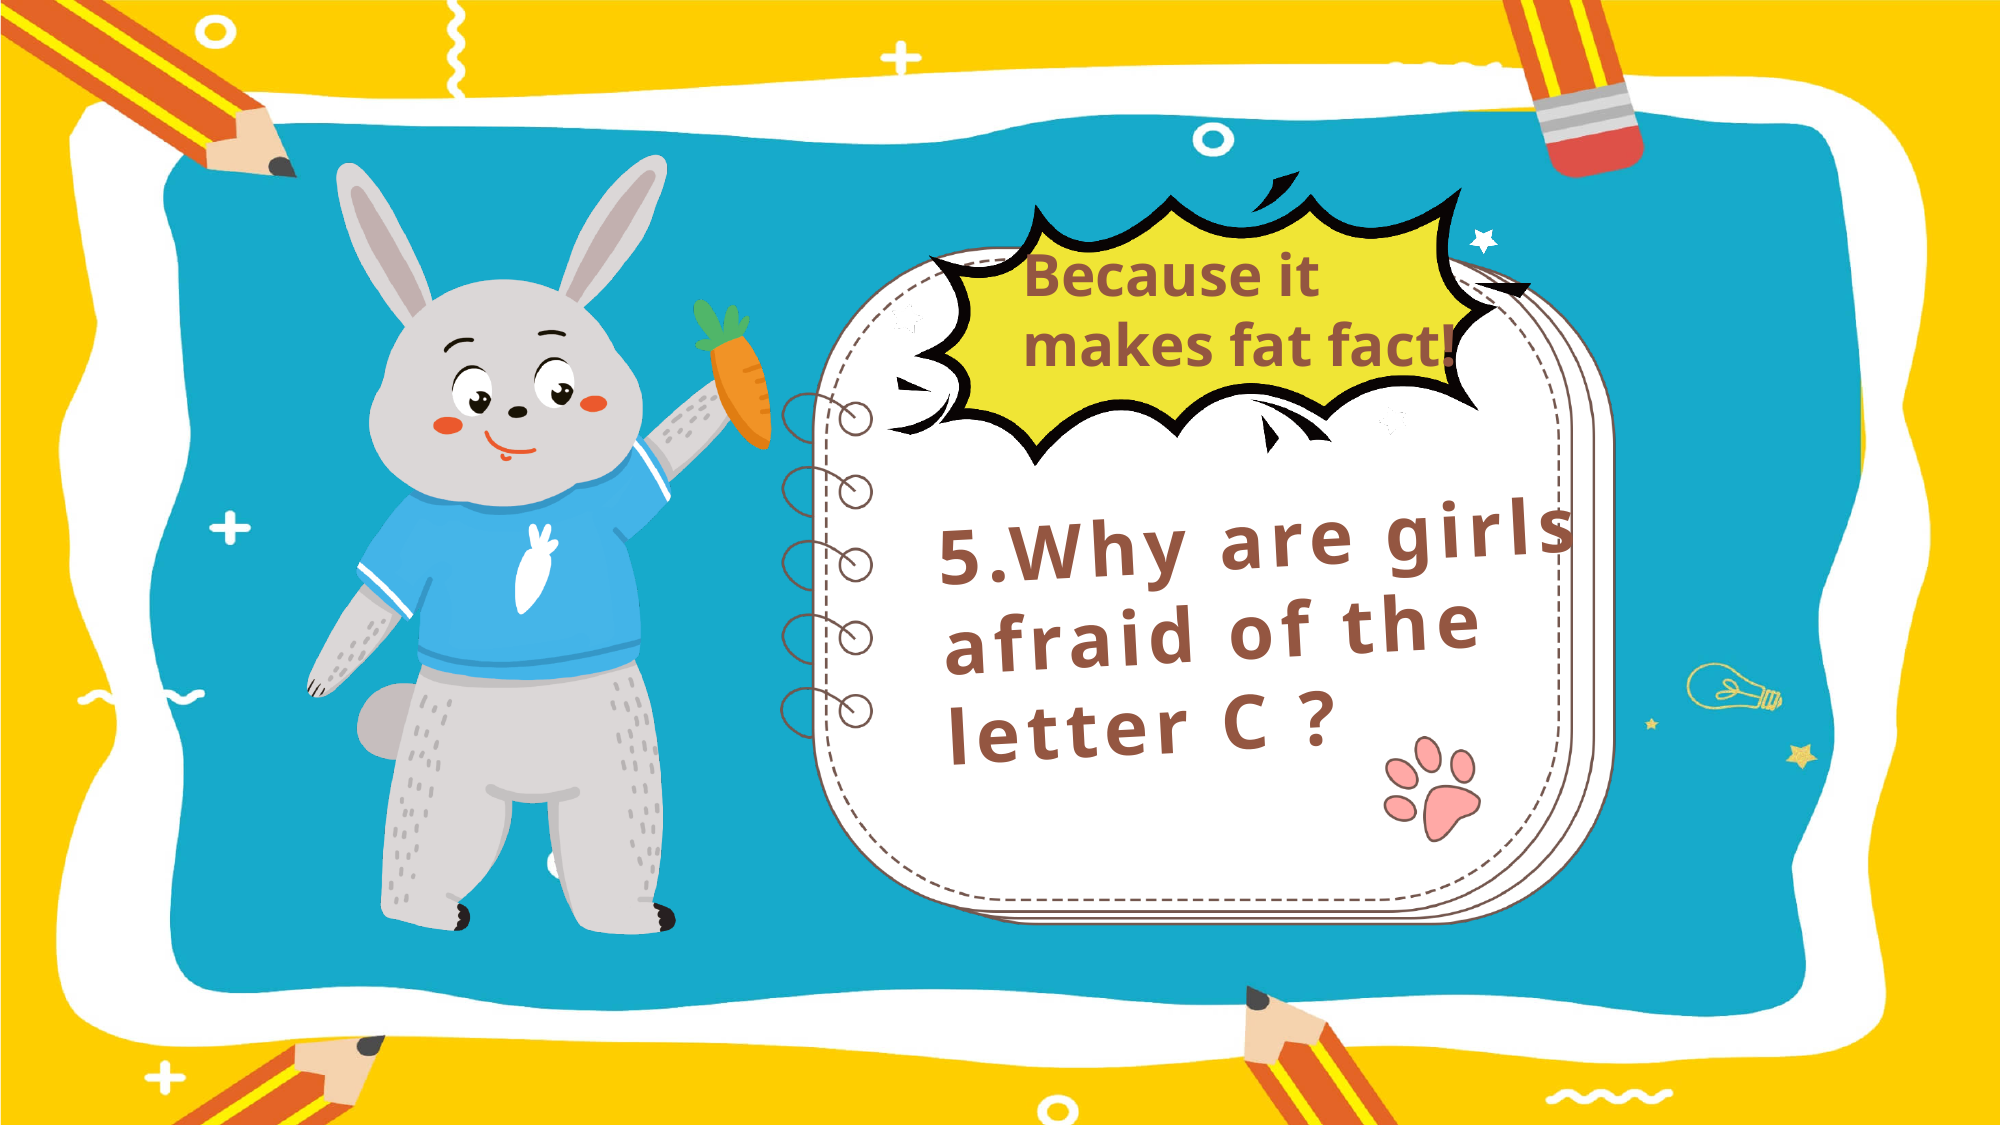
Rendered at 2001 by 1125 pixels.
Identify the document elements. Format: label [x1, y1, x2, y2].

text_box [934, 171, 1531, 466]
picture [3, 0, 2000, 1125]
